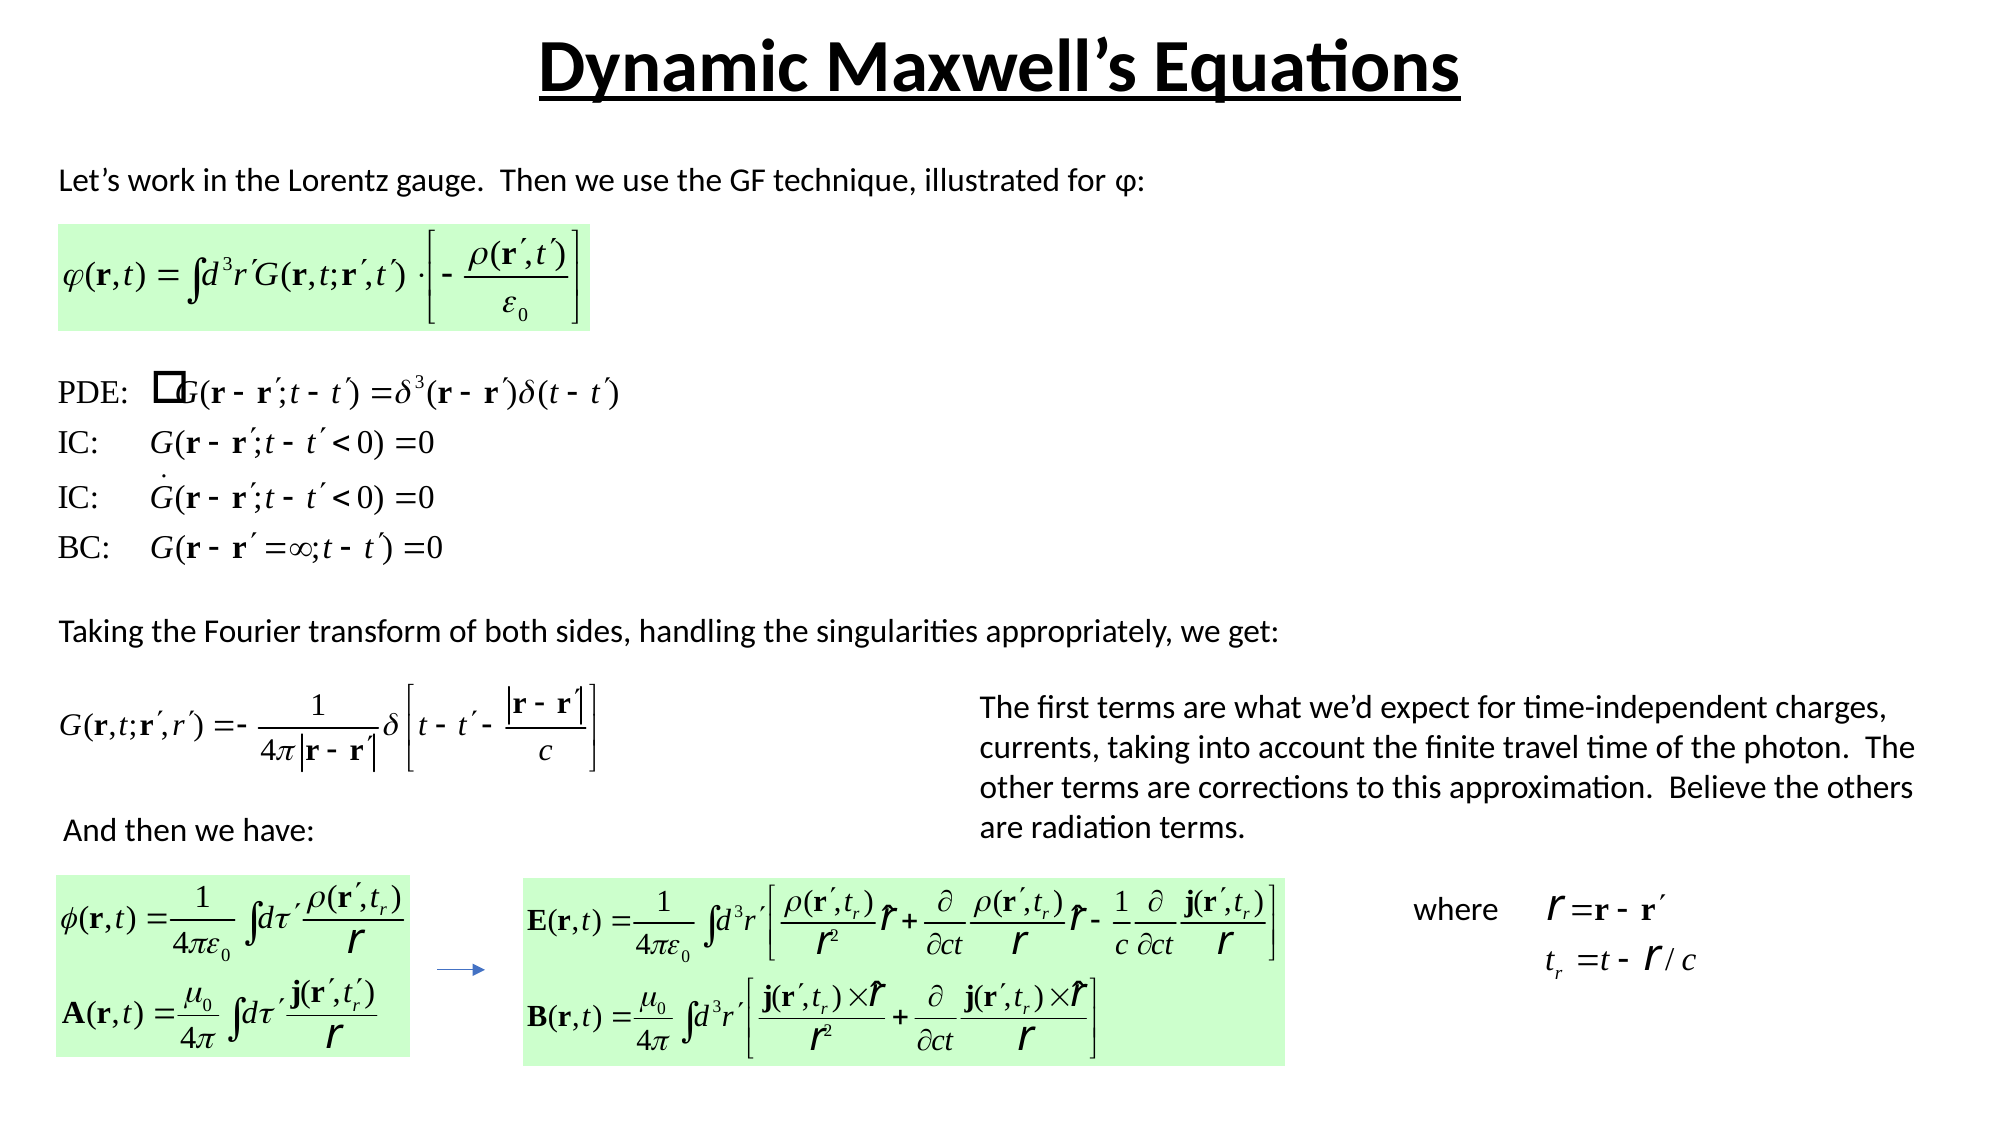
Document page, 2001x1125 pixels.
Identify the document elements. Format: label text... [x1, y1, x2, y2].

text_box Taking the Fourier transform of both sides, handling the singularities appropriately, we get: [43, 601, 1408, 657]
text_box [1540, 890, 1703, 985]
text_box The first terms are what we’d expect for time-independent charges, currents, taking into account the finite travel time of the photon. The other terms are corrections to this approximation. Believe the others are radiation terms. [964, 678, 1965, 853]
text_box Let’s work in the Lorentz gauge. Then we use the GF technique, illustrated for φ: [43, 150, 1327, 205]
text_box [52, 367, 627, 573]
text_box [55, 678, 607, 778]
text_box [522, 878, 1285, 1067]
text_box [56, 874, 410, 1058]
title Dynamic Maxwell’s Equations [249, 1, 1750, 116]
text_box And then we have: [48, 801, 377, 856]
text_box where [1398, 879, 1514, 935]
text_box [58, 223, 590, 331]
